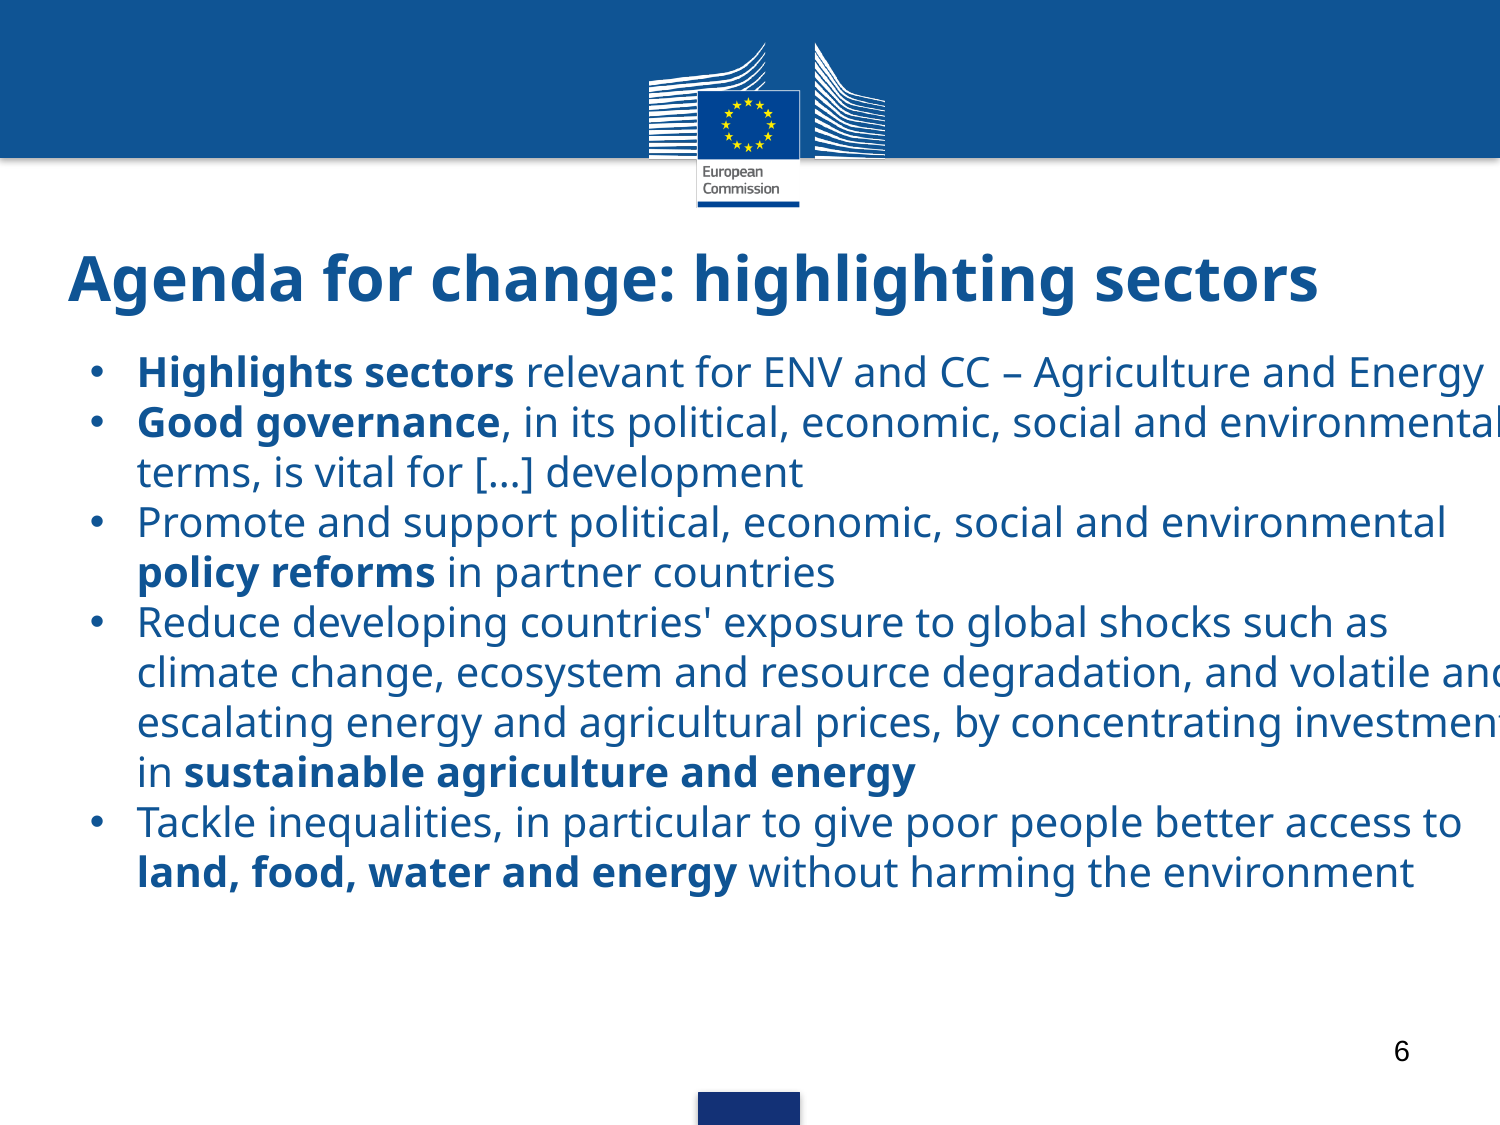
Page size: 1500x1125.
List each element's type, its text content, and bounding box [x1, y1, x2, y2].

text_box Highlights sectors relevant for ENV and CC – Agriculture and Energy Good governance, in its political, economic, social and environmental terms, is vital for […] development Promote and support political, economic, social and environmental policy reforms in partner countries Reduce developing countries' exposure to global shocks such as climate change, ecosystem and resource degradation, and volatile and escalating energy and agricultural prices, by concentrating investment in sustainable agriculture and energy Tackle inequalities, in particular to give poor people better access to land, food, water and energy without harming the environment [74, 338, 1500, 1054]
picture [649, 42, 885, 200]
title Agenda for change: highlighting sectors [37, 200, 1500, 354]
slide_number 6 [1074, 1054, 1426, 1103]
